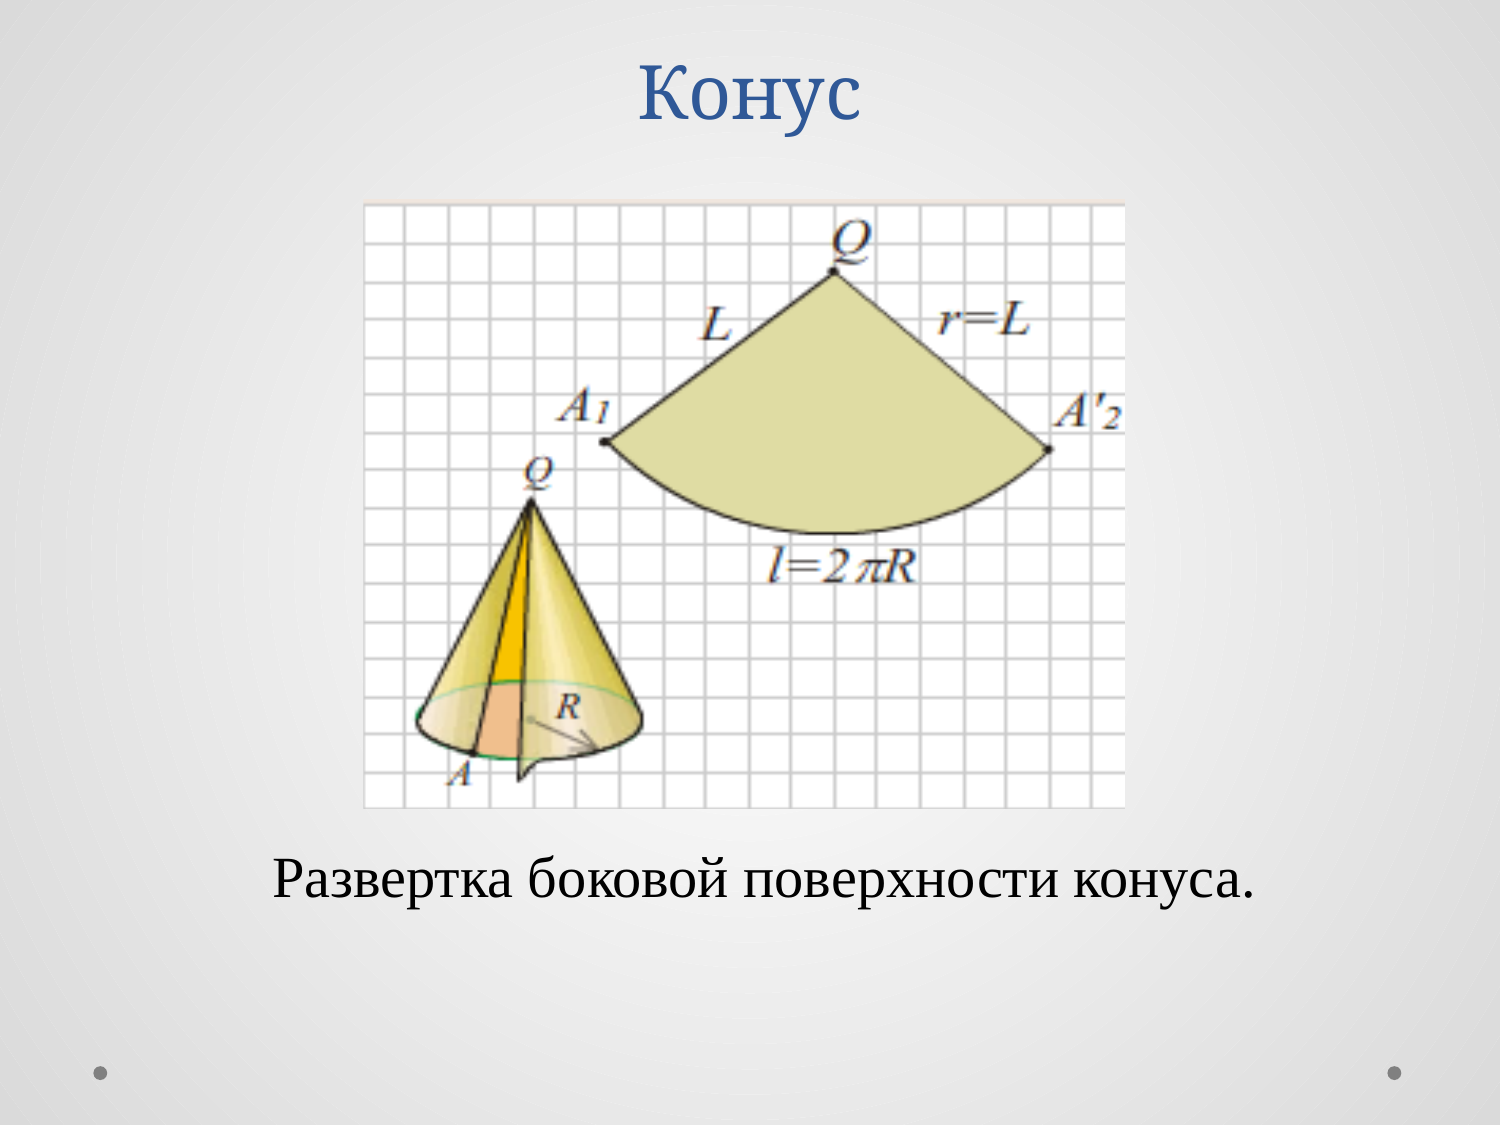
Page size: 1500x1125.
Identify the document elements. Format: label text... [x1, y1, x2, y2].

picture [363, 198, 1126, 809]
text_box Развертка боковой поверхности конуса. [257, 832, 1348, 917]
title Конус [75, 0, 1425, 263]
